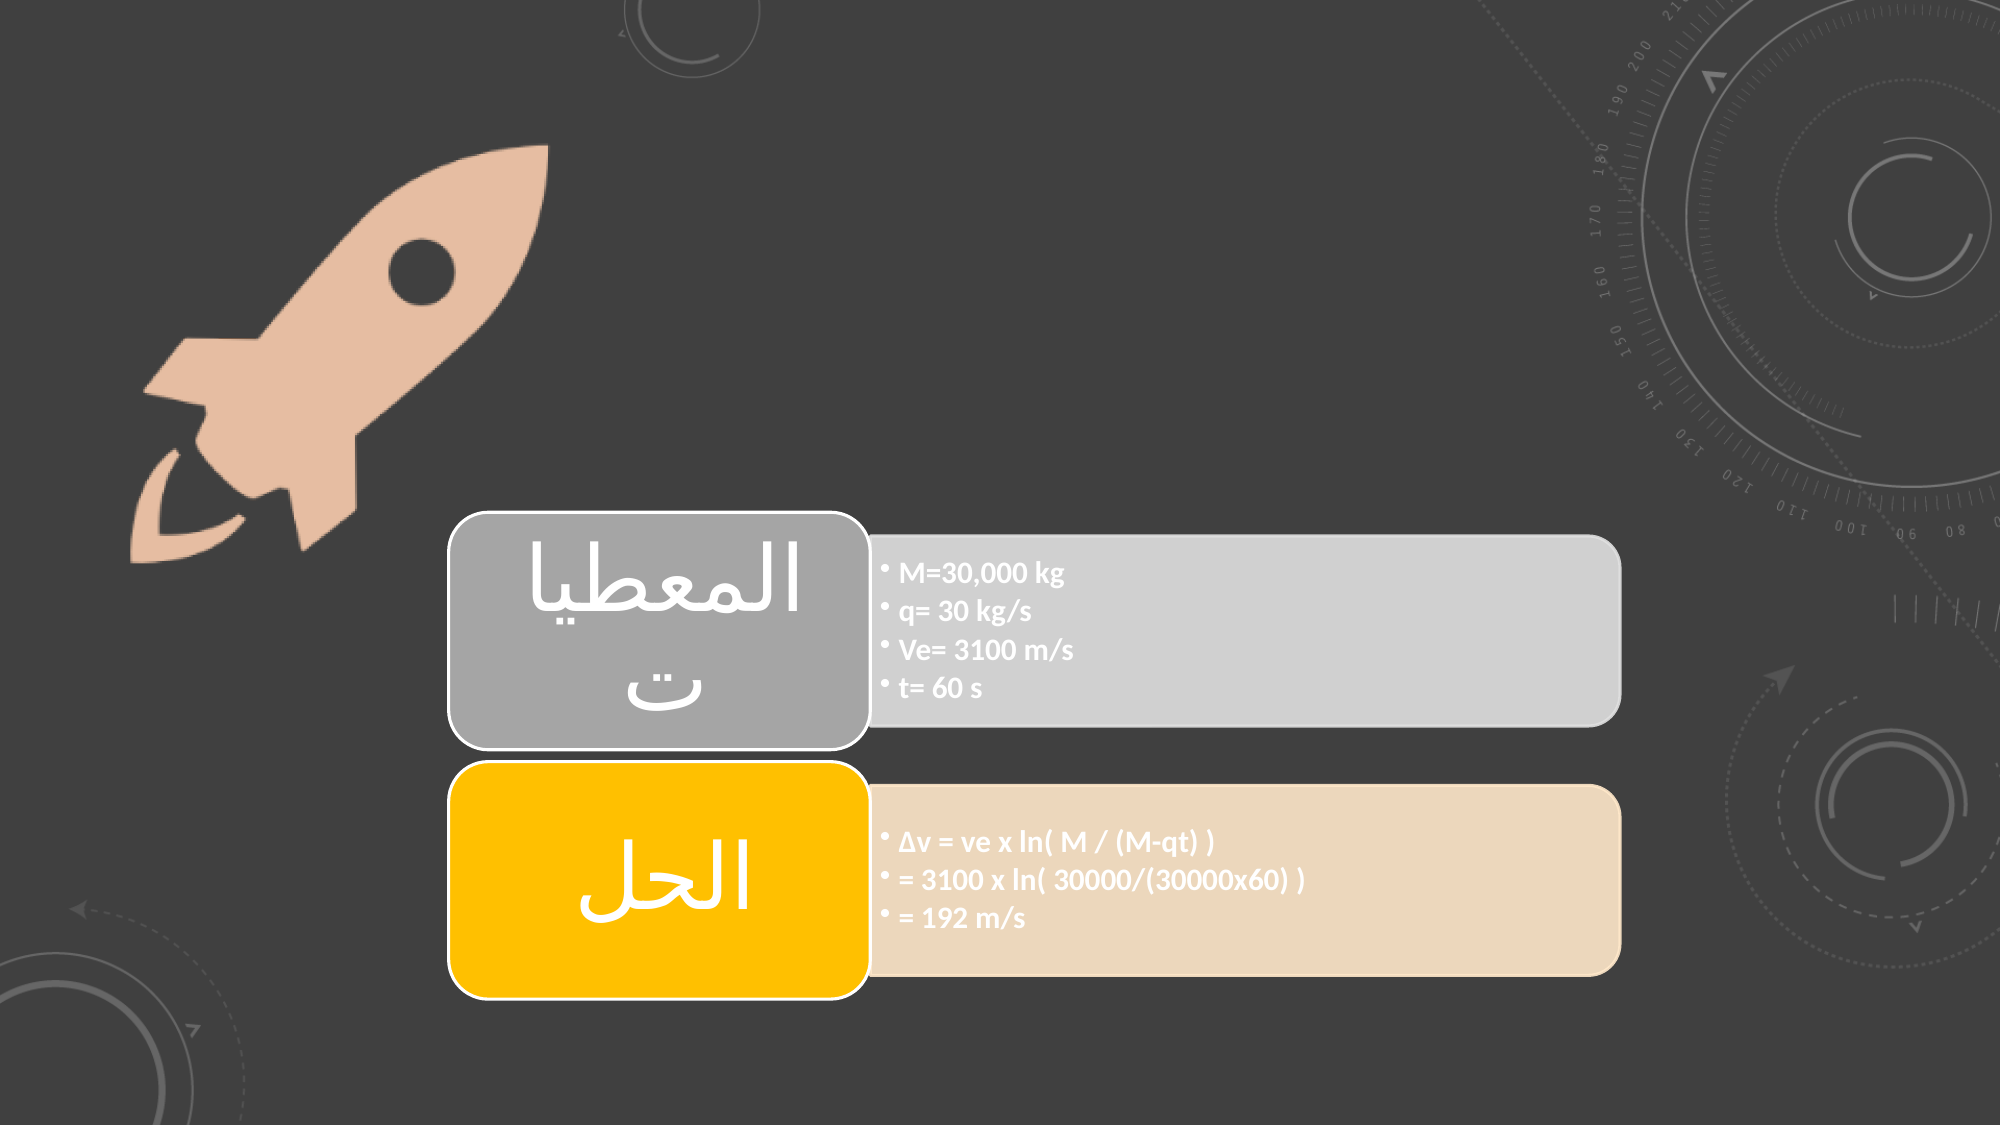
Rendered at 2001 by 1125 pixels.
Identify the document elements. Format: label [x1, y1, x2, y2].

text_box [448, 512, 1621, 1000]
picture [0, 0, 2000, 1125]
